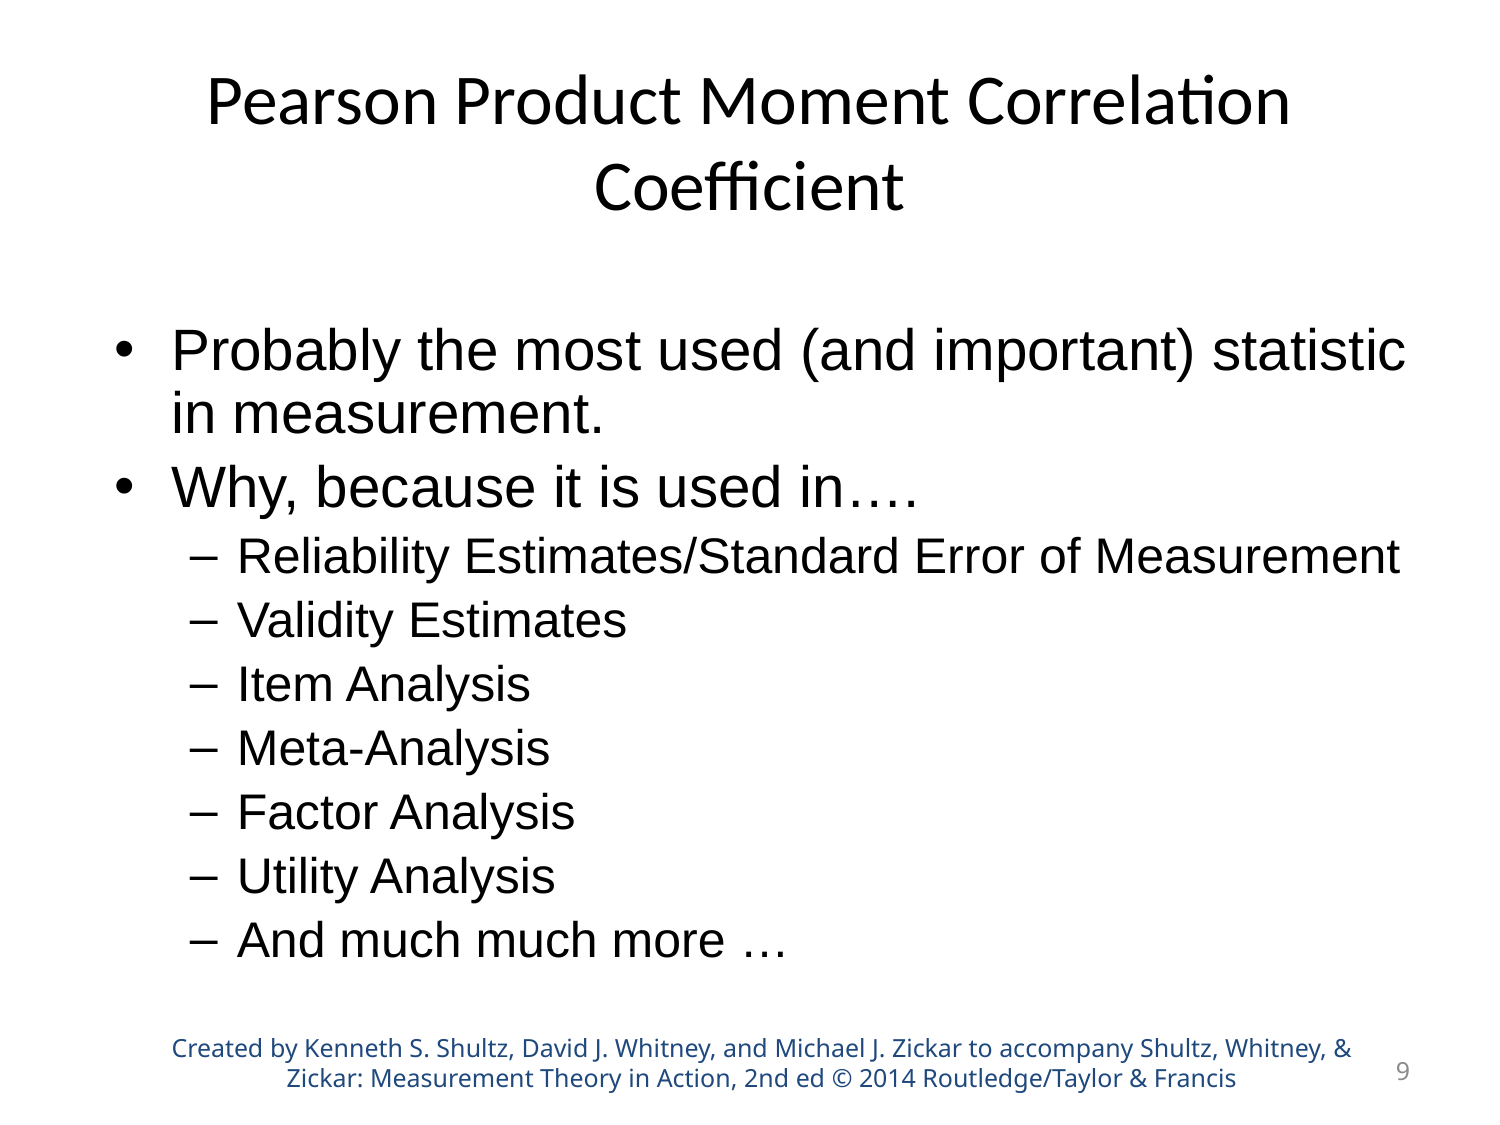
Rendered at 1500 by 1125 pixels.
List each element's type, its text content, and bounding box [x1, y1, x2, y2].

list Probably the most used (and important) statistic in measurement. Why, because it is used in…. Reliability Estimates/Standard Error of Measurement Validity Estimates Item Analysis Meta-Analysis Factor Analysis Utility Analysis And much much more … [99, 312, 1457, 1044]
footer Created by Kenneth S. Shultz, David J. Whitney, and Michael J. Zickar to accompany Shultz, Whitney, & Zickar: Measurement Theory in Action, 2nd ed © 2014 Routledge/Taylor & Francis [137, 1025, 1388, 1100]
slide_number 9 [1074, 1042, 1425, 1103]
title Pearson Product Moment Correlation Coefficient [75, 45, 1425, 233]
